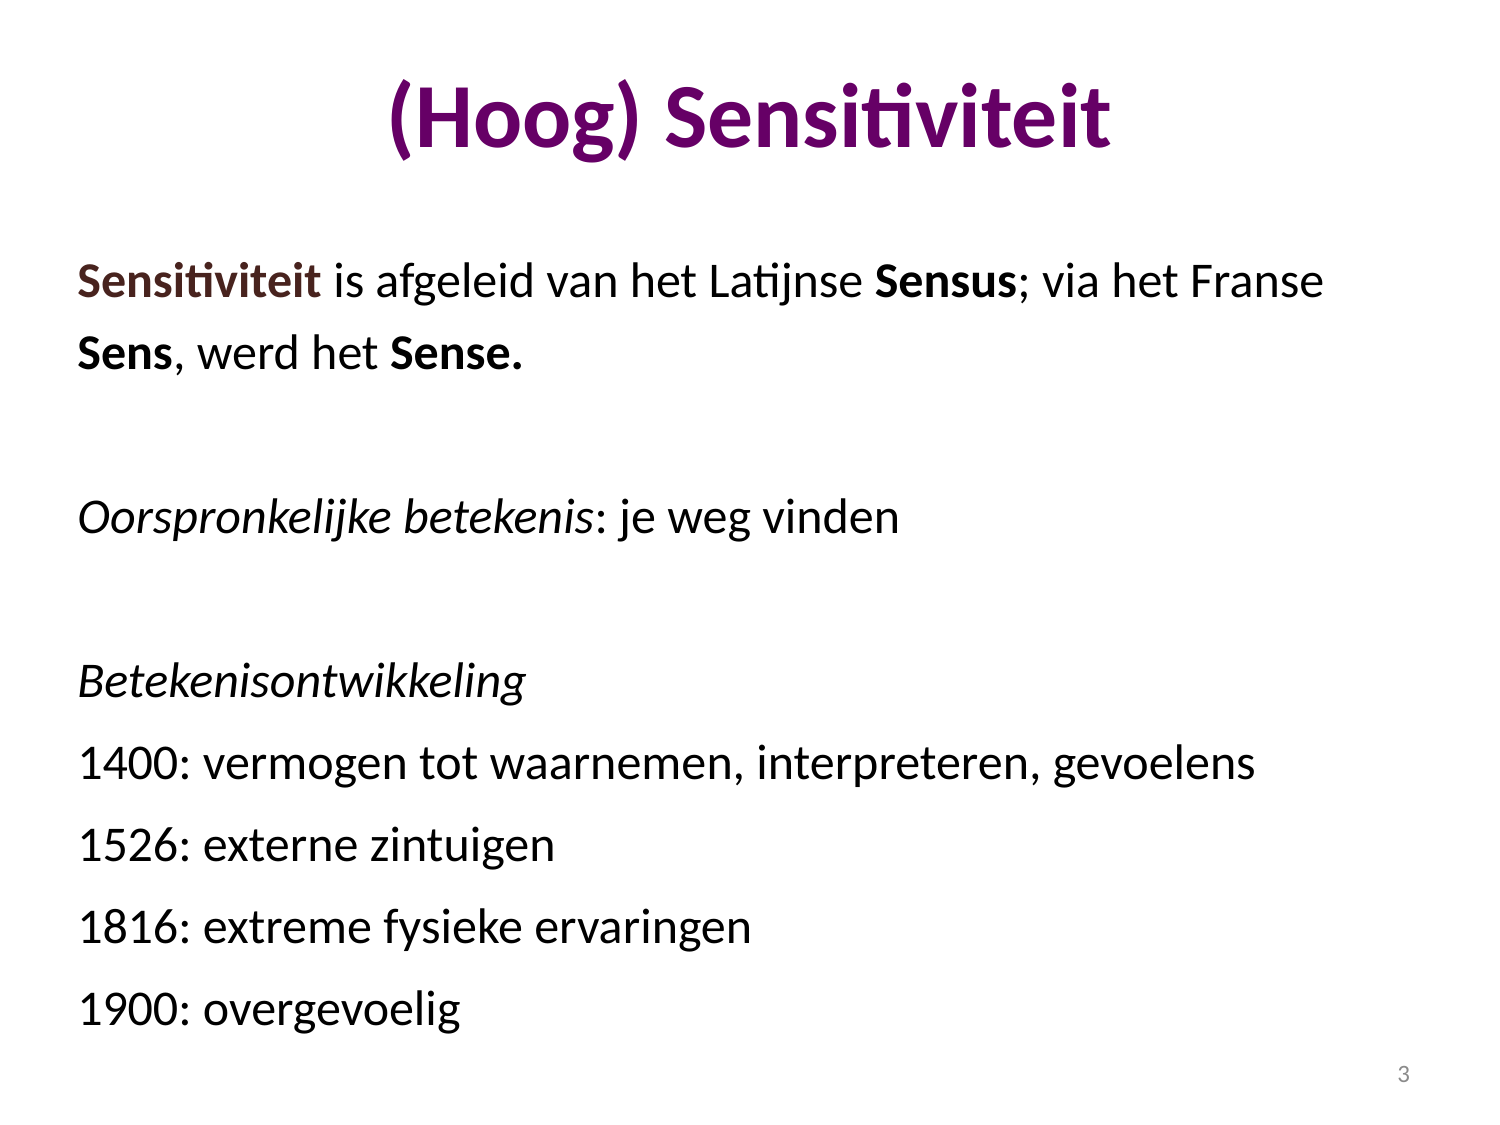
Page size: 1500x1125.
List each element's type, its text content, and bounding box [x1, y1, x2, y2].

list Sensitiviteit is afgeleid van het Latijnse Sensus; via het Franse Sens, werd het Sense. Oorspronkelijke betekenis: je weg vinden Betekenisontwikkeling 1400: vermogen tot waarnemen, interpreteren, gevoelens 1526: externe zintuigen 1816: extreme fysieke ervaringen 1900: overgevoelig [34, 228, 1445, 1096]
slide_number 3 [1074, 1042, 1425, 1103]
title (Hoog) Sensitiviteit [45, 37, 1455, 184]
